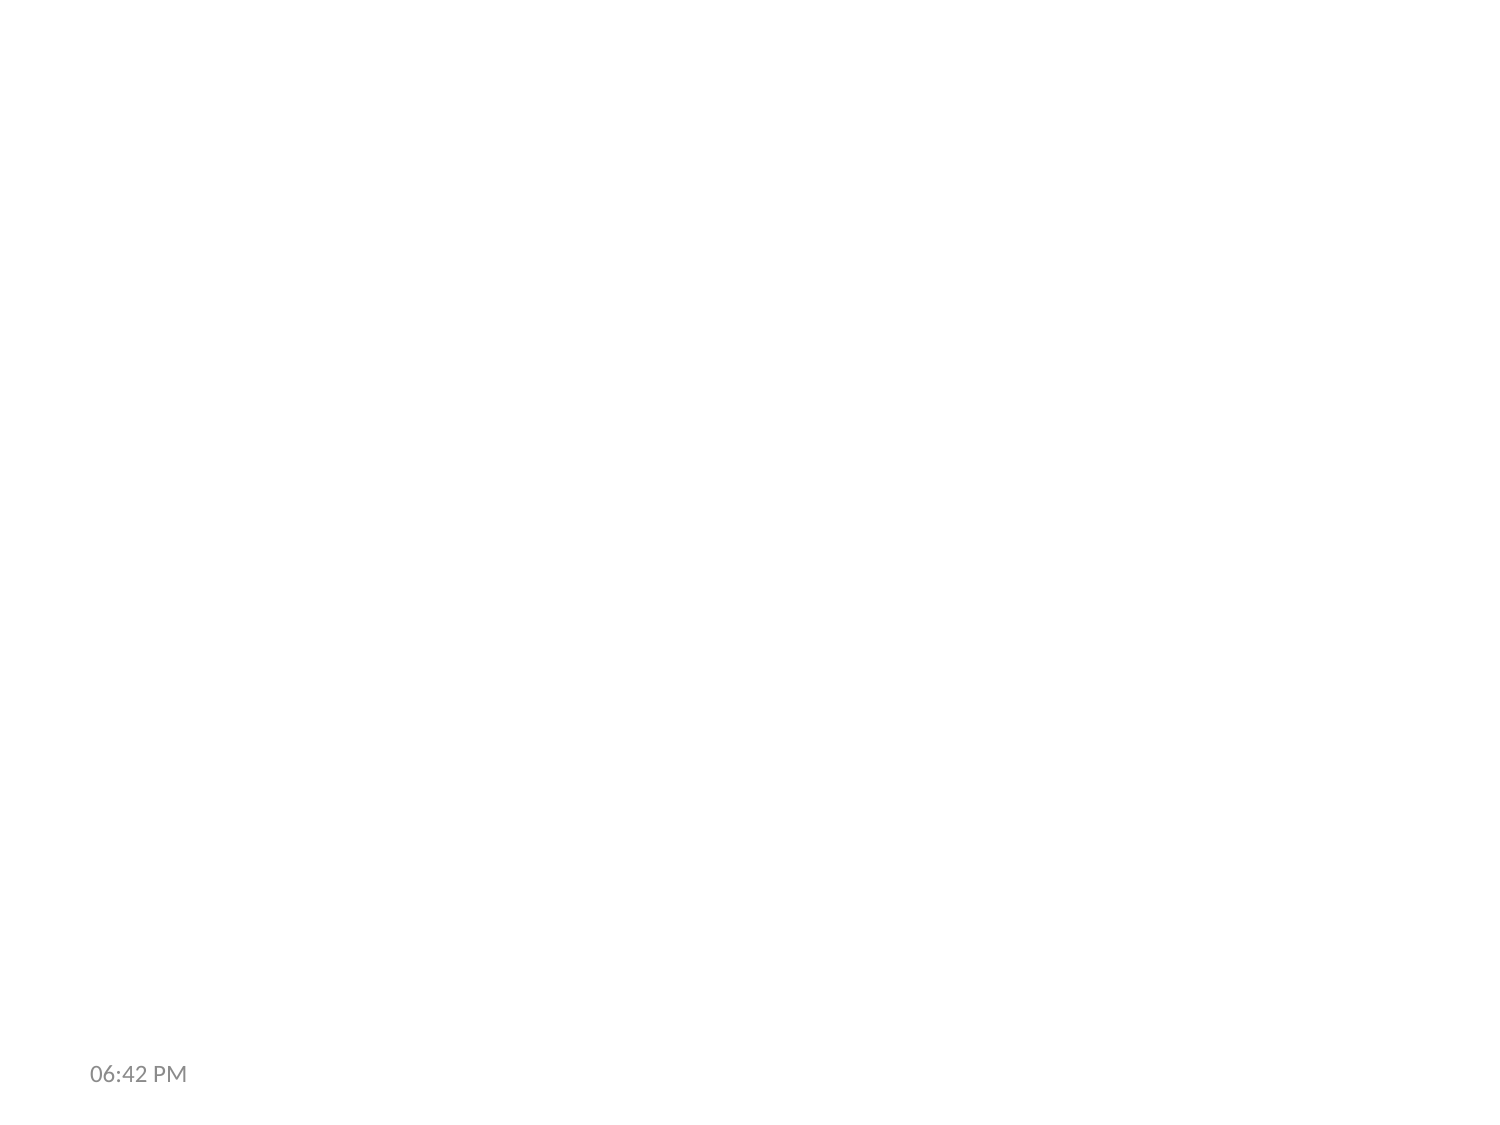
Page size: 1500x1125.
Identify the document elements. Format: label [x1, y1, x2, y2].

slide_number [75, 1042, 425, 1103]
